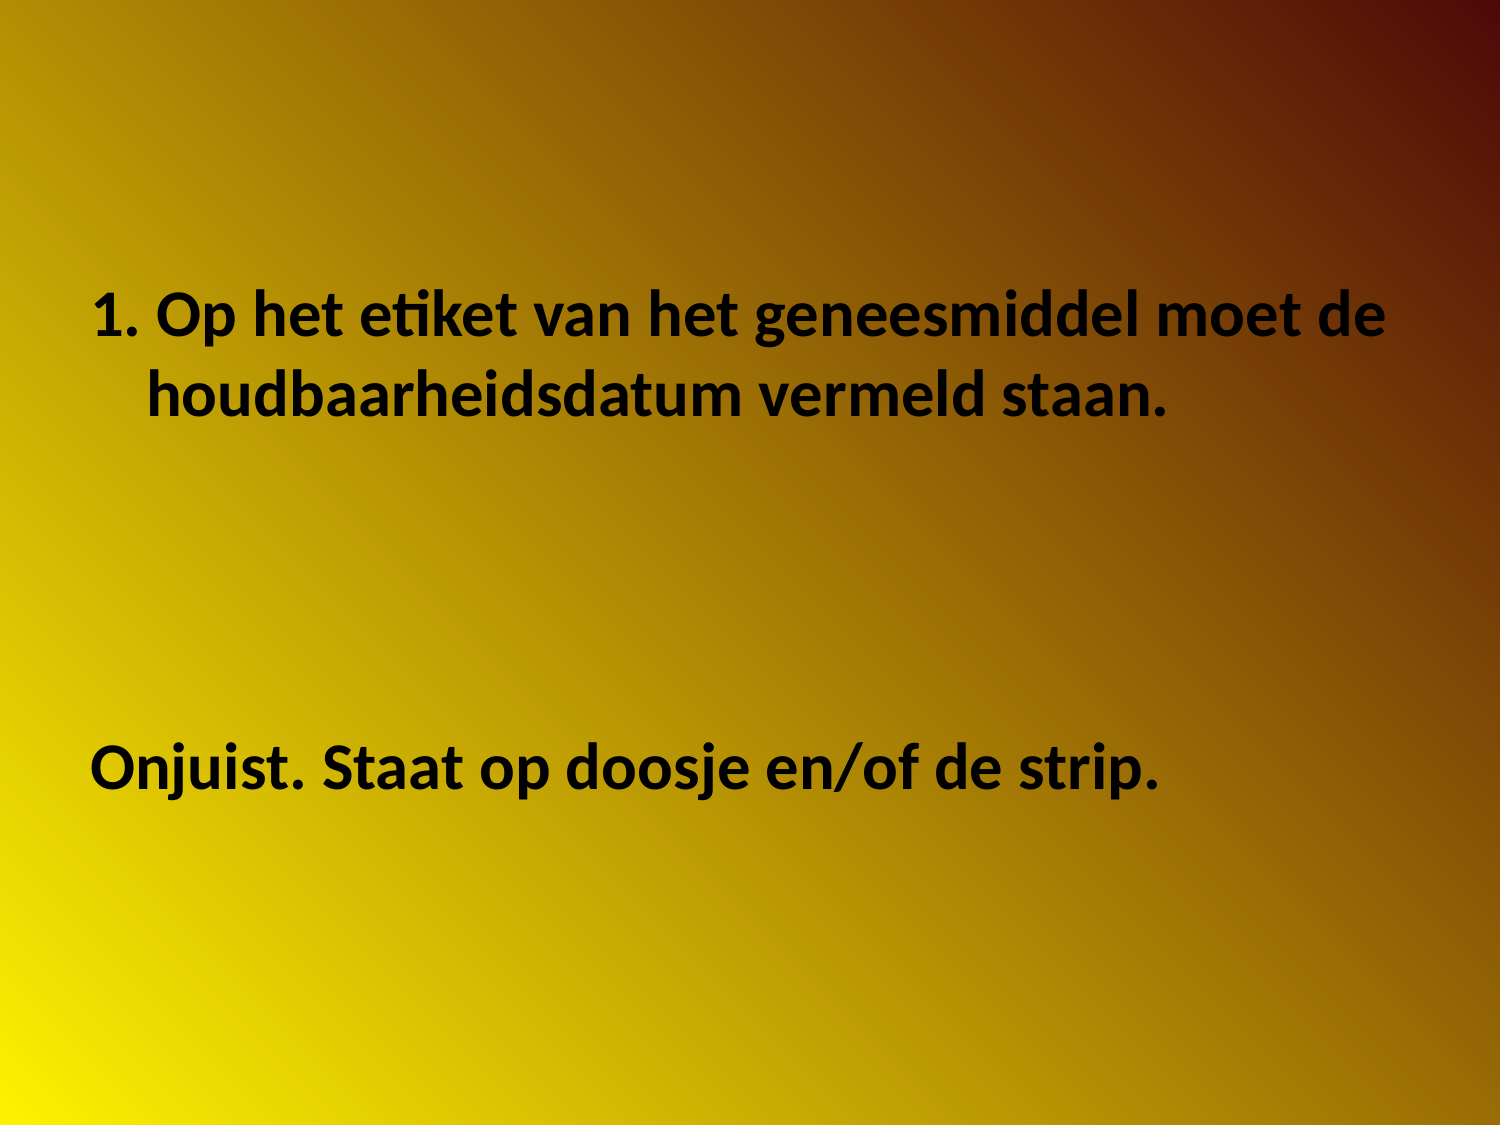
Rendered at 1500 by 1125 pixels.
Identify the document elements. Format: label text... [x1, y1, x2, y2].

list 1. Op het etiket van het geneesmiddel moet de houdbaarheidsdatum vermeld staan. Onjuist. Staat op doosje en/of de strip. [75, 262, 1425, 1005]
